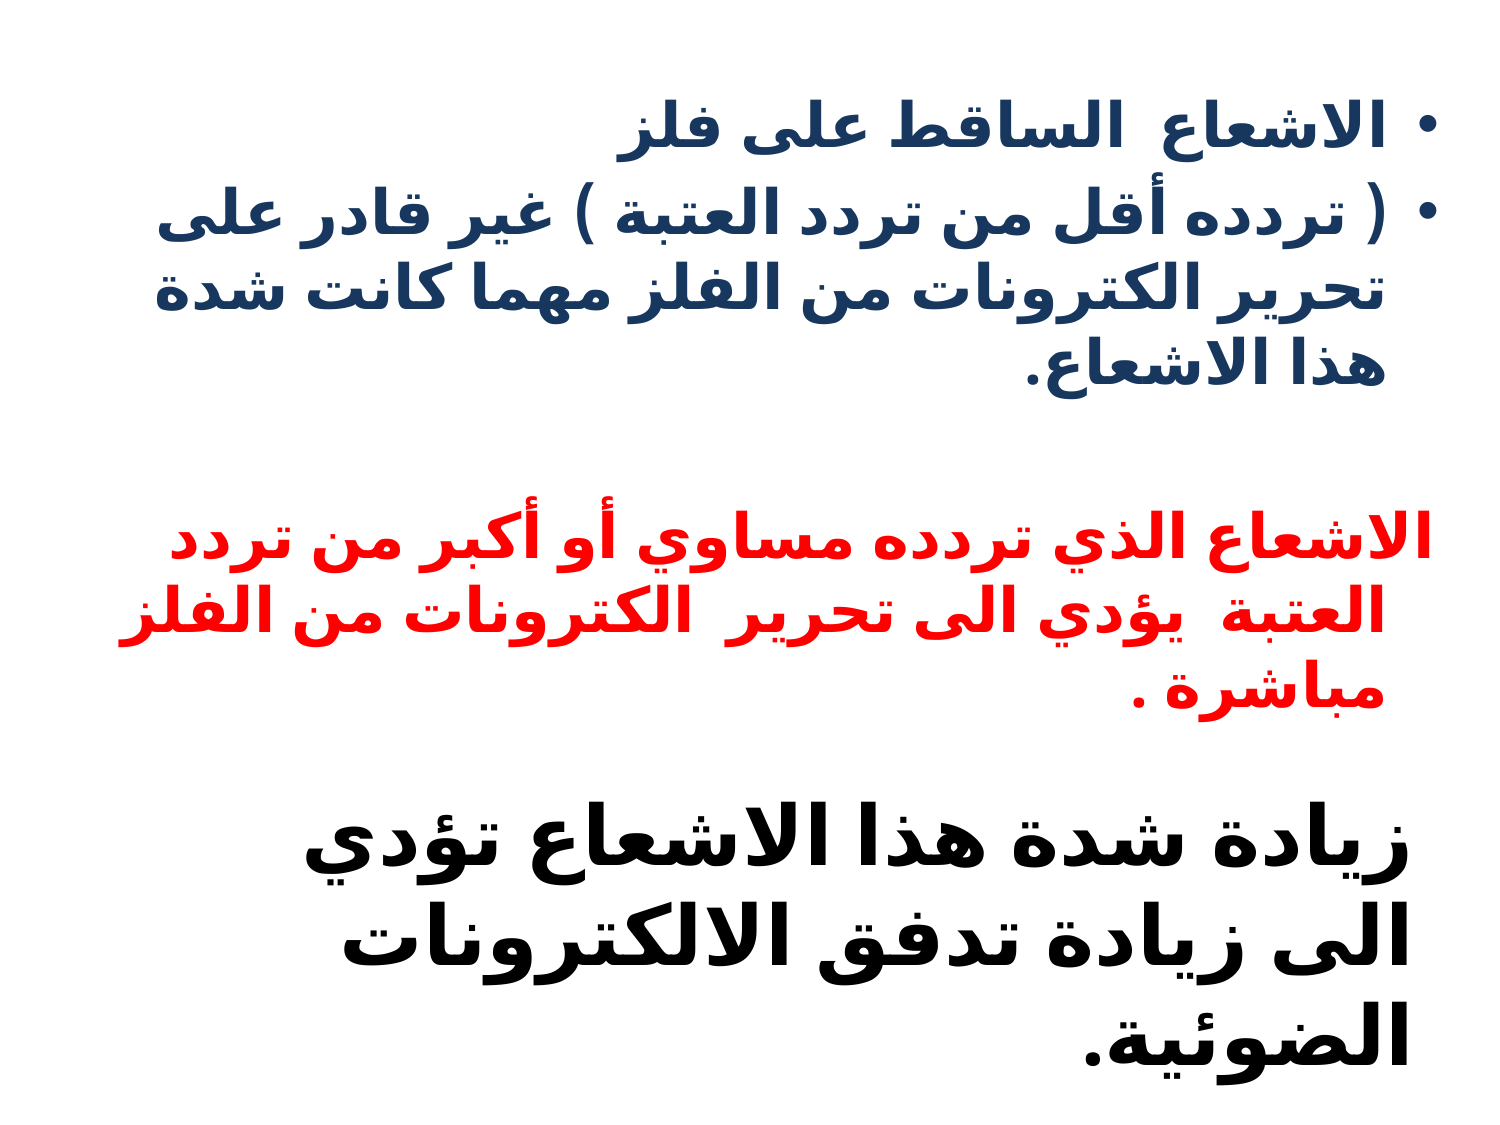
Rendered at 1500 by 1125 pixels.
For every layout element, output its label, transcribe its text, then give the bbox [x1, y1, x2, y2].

text_box زيادة شدة هذا الاشعاع تؤدي الى زيادة تدفق الالكترونات الضوئية. [135, 775, 1430, 1125]
list الاشعاع الساقط على فلز ( تردده أقل من تردد العتبة ) غير قادر على تحرير الكترونات من الفلز مهما كانت شدة هذا الاشعاع. الاشعاع الذي تردده مساوي أو أكبر من تردد العتبة يؤدي الى تحرير الكترونات من الفلز مباشرة . [100, 78, 1451, 728]
